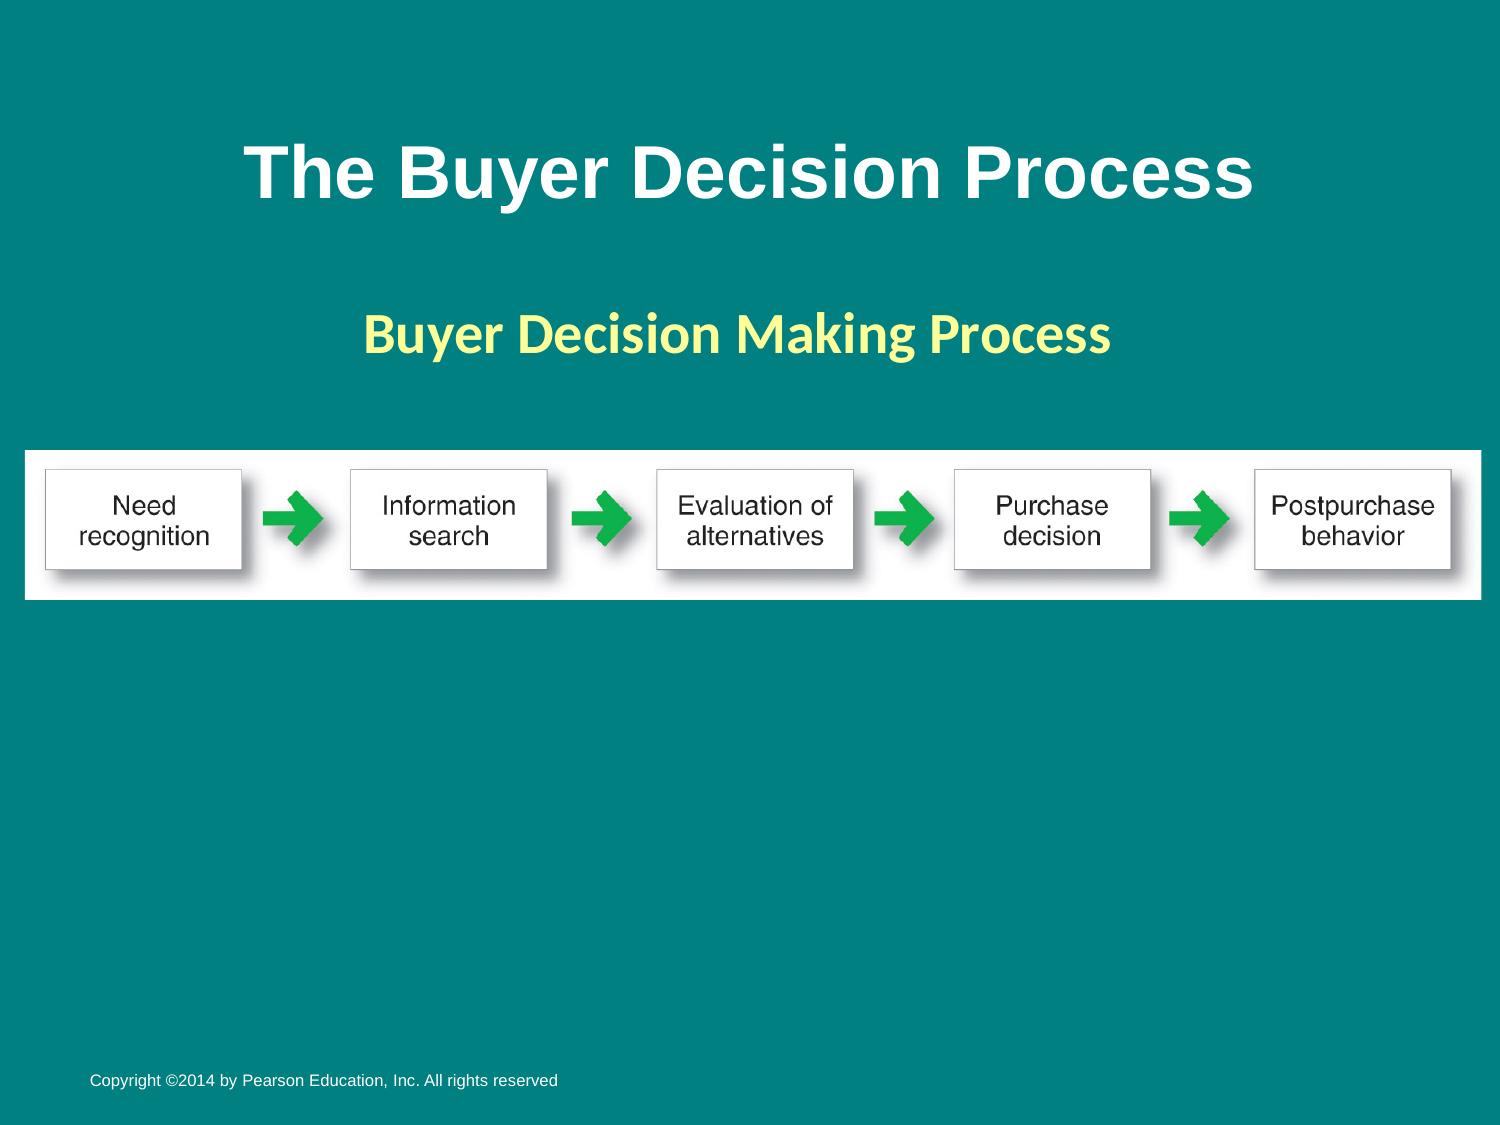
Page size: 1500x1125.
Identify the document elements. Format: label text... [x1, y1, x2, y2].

title The Buyer Decision Process [112, 74, 1388, 263]
picture [24, 449, 1482, 601]
text_box Copyright ©2014 by Pearson Education, Inc. All rights reserved [74, 1062, 825, 1098]
list Buyer Decision Making Process [149, 287, 1326, 351]
